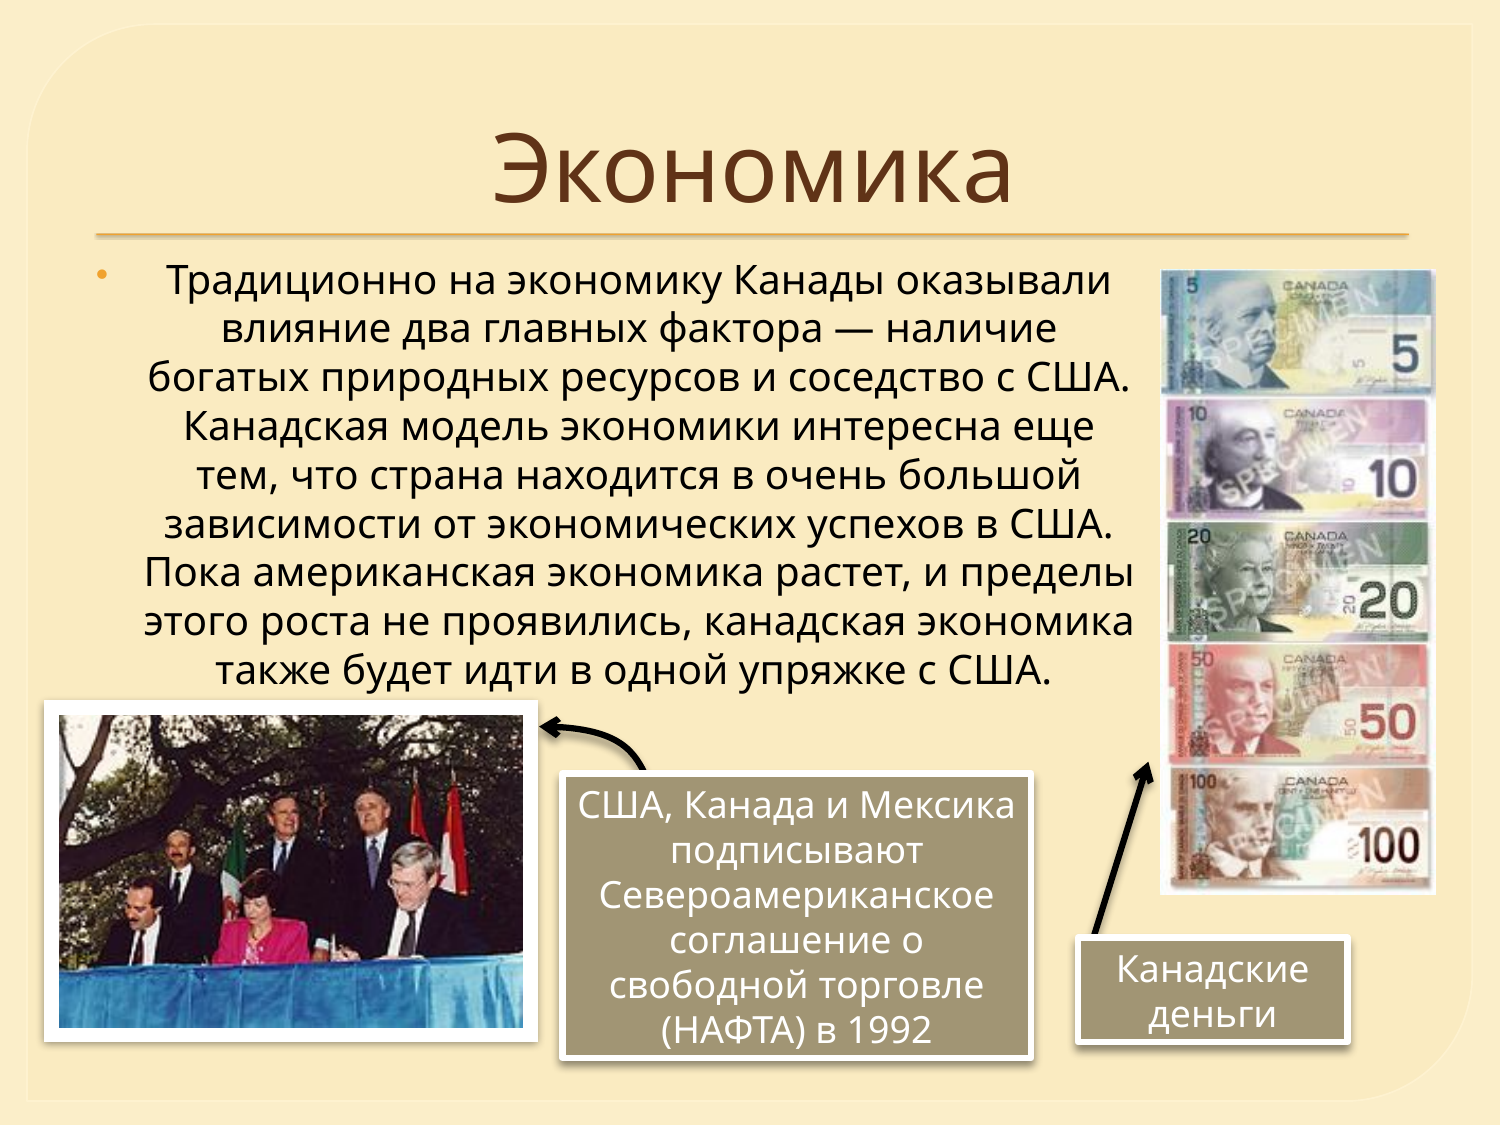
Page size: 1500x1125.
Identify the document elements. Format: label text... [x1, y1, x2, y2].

title Экономика [75, 41, 1425, 230]
text_box Канадские деньги [1075, 934, 1351, 1045]
text_box США, Канада и Мексика подписывают Североамериканское соглашение о свободной торговле (НАФТА) в 1992 [559, 770, 1034, 1061]
picture [1159, 269, 1436, 895]
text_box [1025, 825, 1153, 885]
list Традиционно на экономику Канады оказывали влияние два главных фактора — наличие богатых природных ресурсов и соседство с США. Канадская модель экономики интересна еще тем, что страна находится в очень большой зависимости от экономических успехов в США. Пока американская экономика растет, и пределы этого роста не проявились, канадская экономика также будет идти в одной упряжке с США. [82, 246, 1156, 715]
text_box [538, 726, 762, 833]
picture [58, 714, 524, 1028]
